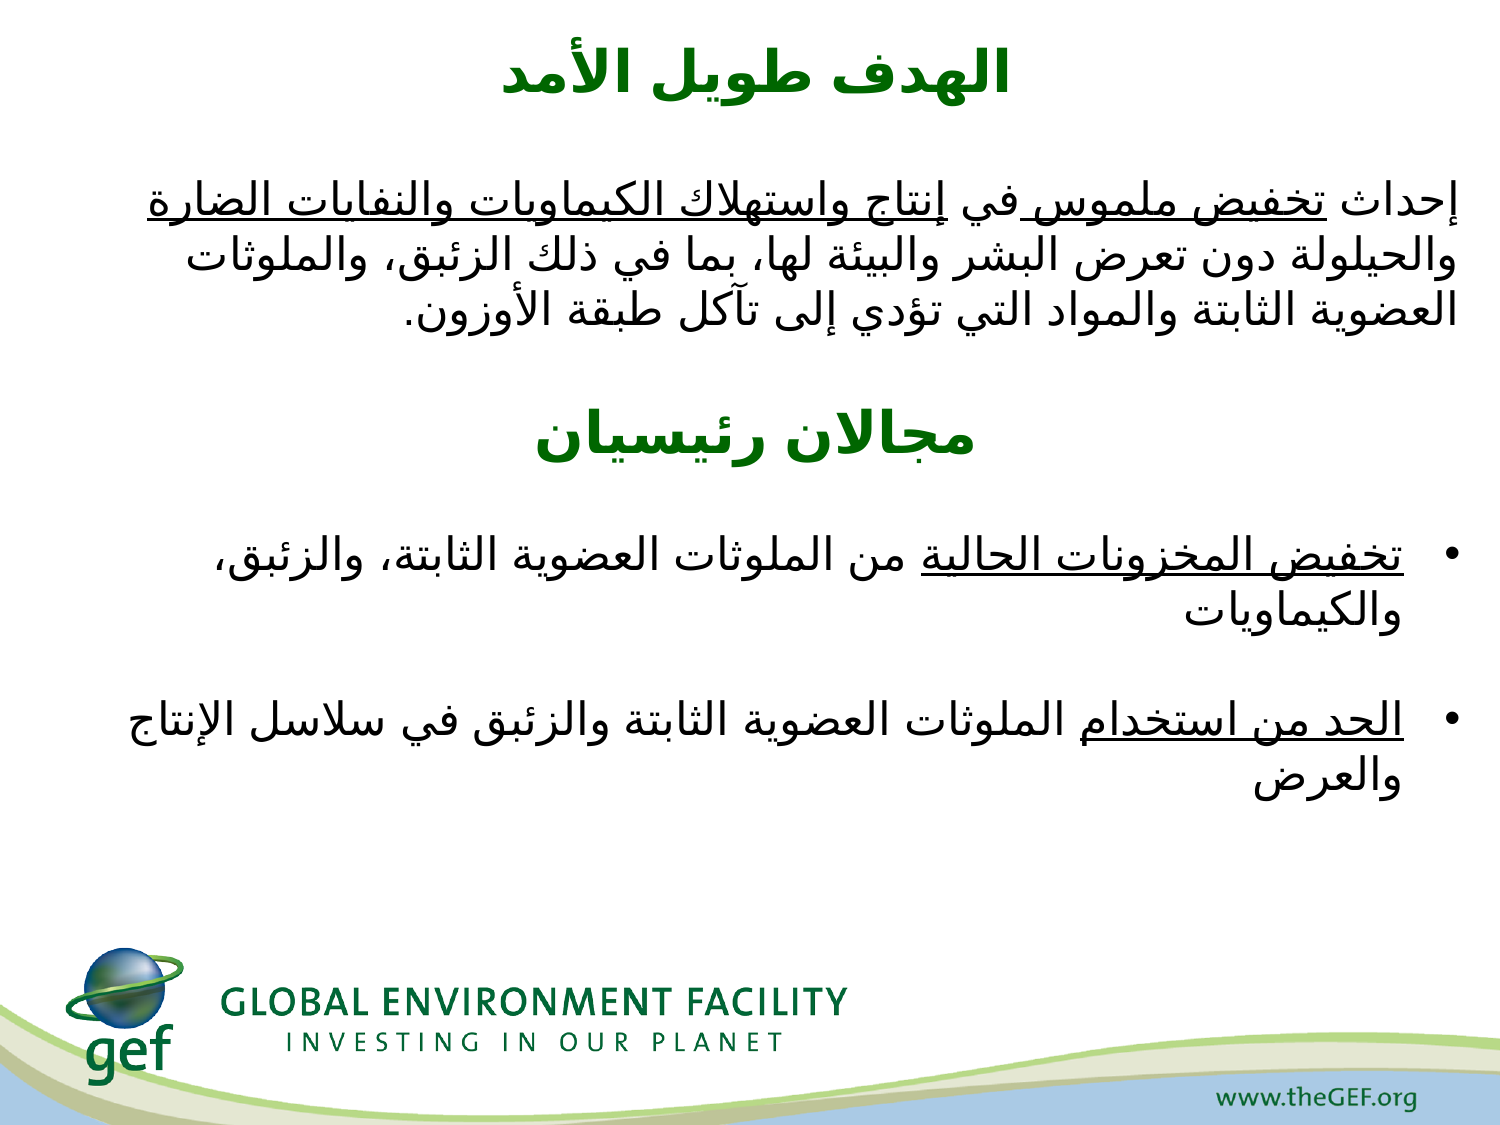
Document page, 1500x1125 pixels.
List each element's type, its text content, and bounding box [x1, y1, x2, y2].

text_box إحداث تخفيض ملموس في إنتاج واستهلاك الكيماويات والنفايات الضارة والحيلولة دون تعرض البشر والبيئة لها، بما في ذلك الزئبق، والملوثات العضوية الثابتة والمواد التي تؤدي إلى تآكل طبقة الأوزون. مجالان رئيسيان تخفيض المخزونات الحالية من الملوثات العضوية الثابتة، والزئبق، والكيماويات الحد من استخدام الملوثات العضوية الثابتة والزئبق في سلاسل الإنتاج والعرض [37, 162, 1475, 928]
picture [0, 920, 1500, 1125]
title الهدف طويل الأمد [37, 12, 1476, 126]
